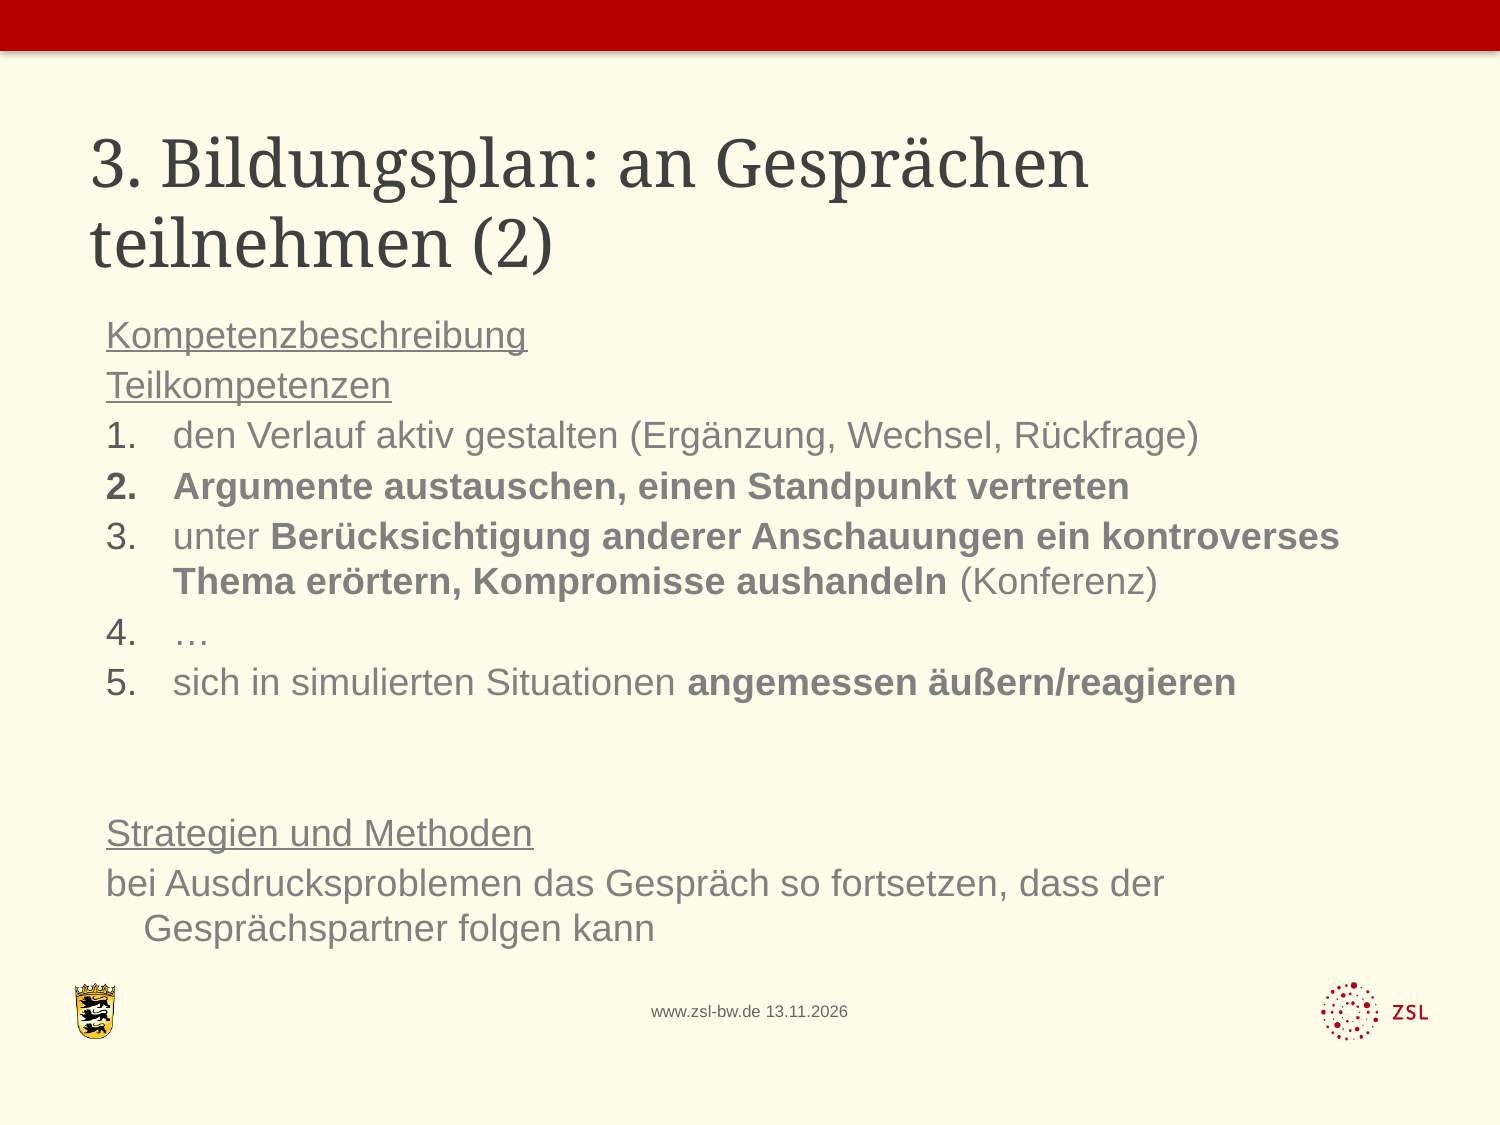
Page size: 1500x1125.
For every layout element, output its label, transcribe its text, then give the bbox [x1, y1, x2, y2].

picture [1320, 981, 1429, 1041]
list Kompetenzbeschreibung Teilkompetenzen den Verlauf aktiv gestalten (Ergänzung, Wechsel, Rückfrage) Argumente austauschen, einen Standpunkt vertreten unter Berücksichtigung anderer Anschauungen ein kontroverses Thema erörtern, Kompromisse aushandeln (Konferenz) … sich in simulierten Situationen angemessen äußern/reagieren Strategien und Methoden bei Ausdrucksproblemen das Gespräch so fortsetzen, dass der Gesprächspartner folgen kann [75, 302, 1425, 965]
picture [73, 981, 117, 1041]
title 3. Bildungsplan: an Gesprächen teilnehmen (2) [75, 113, 1425, 289]
